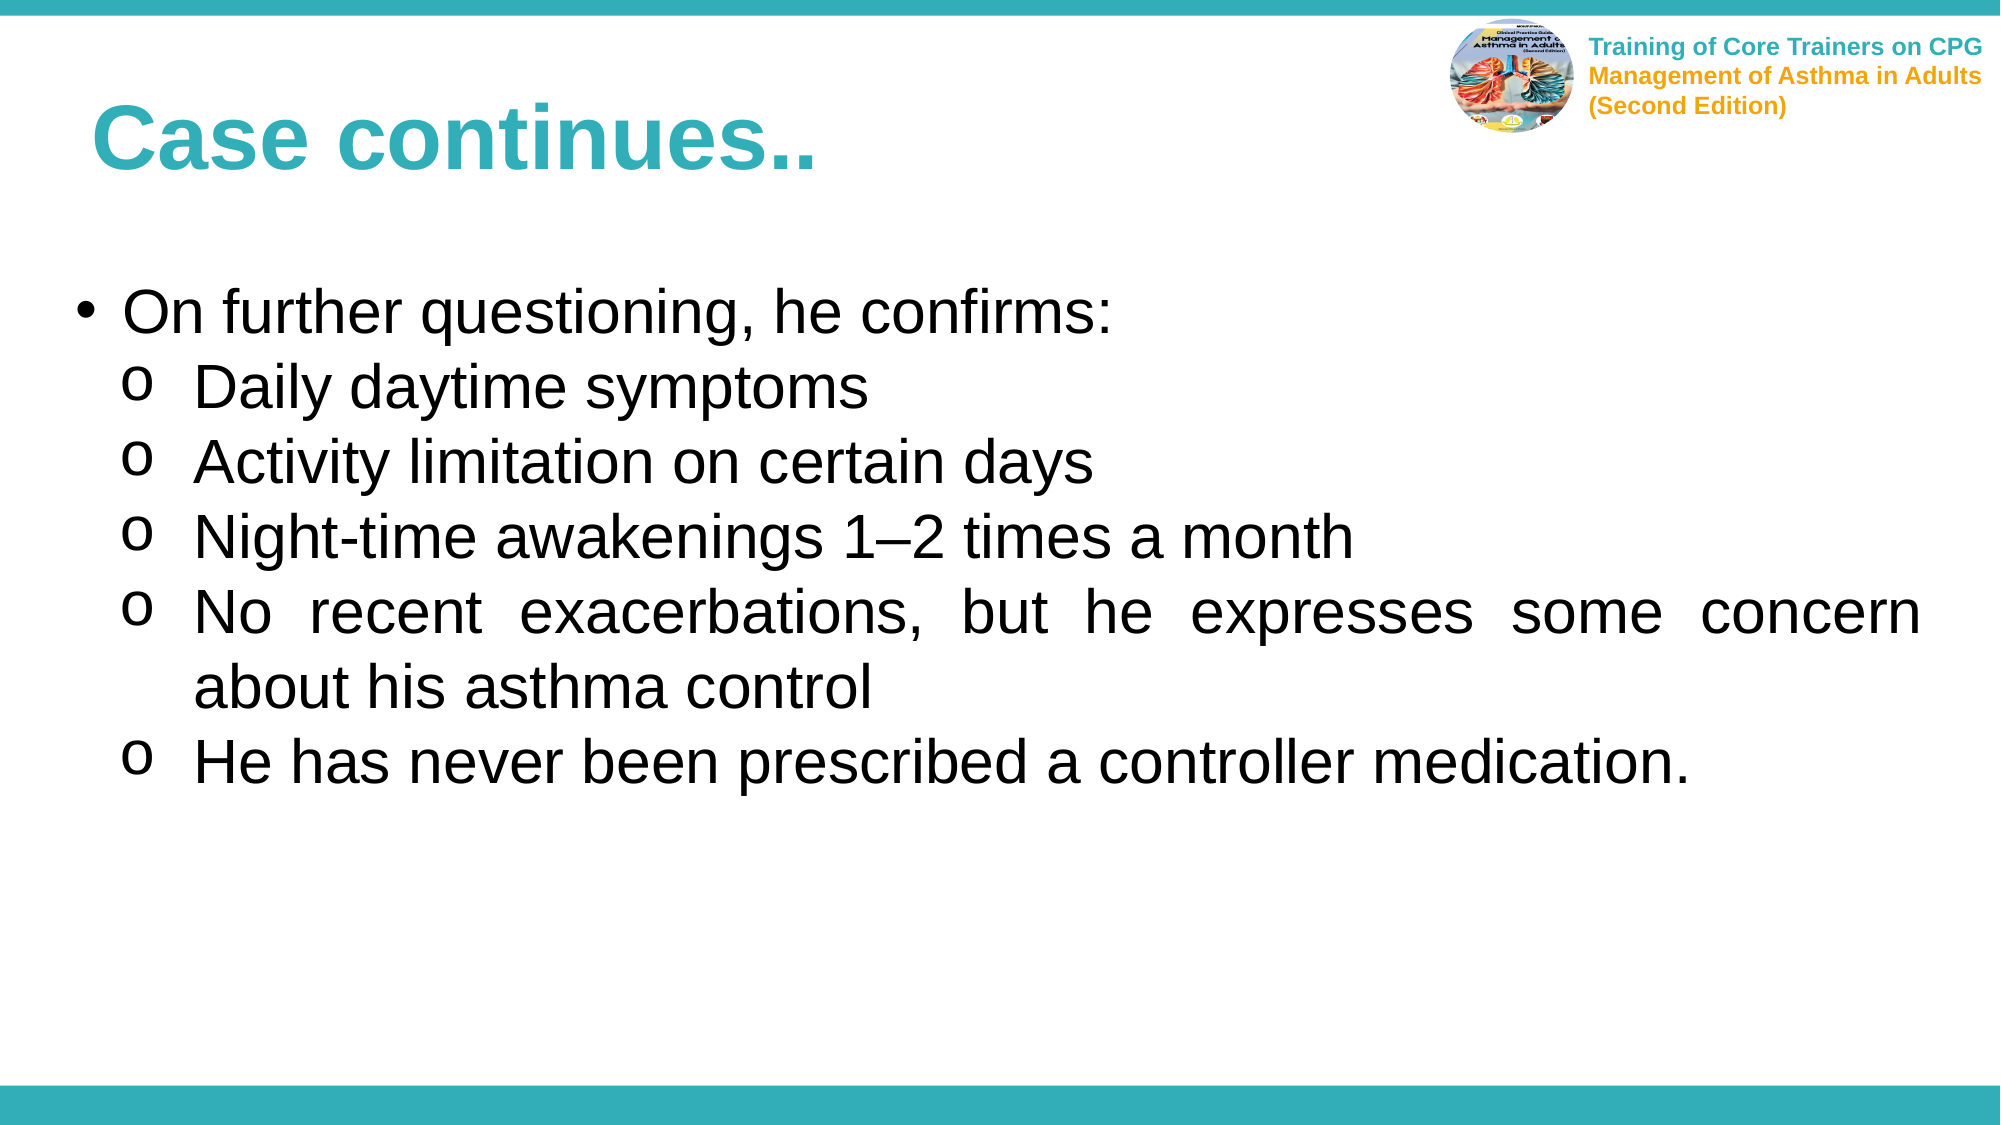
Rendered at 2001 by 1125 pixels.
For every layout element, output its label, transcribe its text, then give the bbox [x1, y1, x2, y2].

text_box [1449, 18, 2000, 133]
text_box Case continues.. [0, 69, 2000, 196]
text_box On further questioning, he confirms: Daily daytime symptoms Activity limitation on certain days Night-time awakenings 1–2 times a month No recent exacerbations, but he expresses some concern about his asthma control He has never been prescribed a controller medication. [60, 263, 1940, 804]
